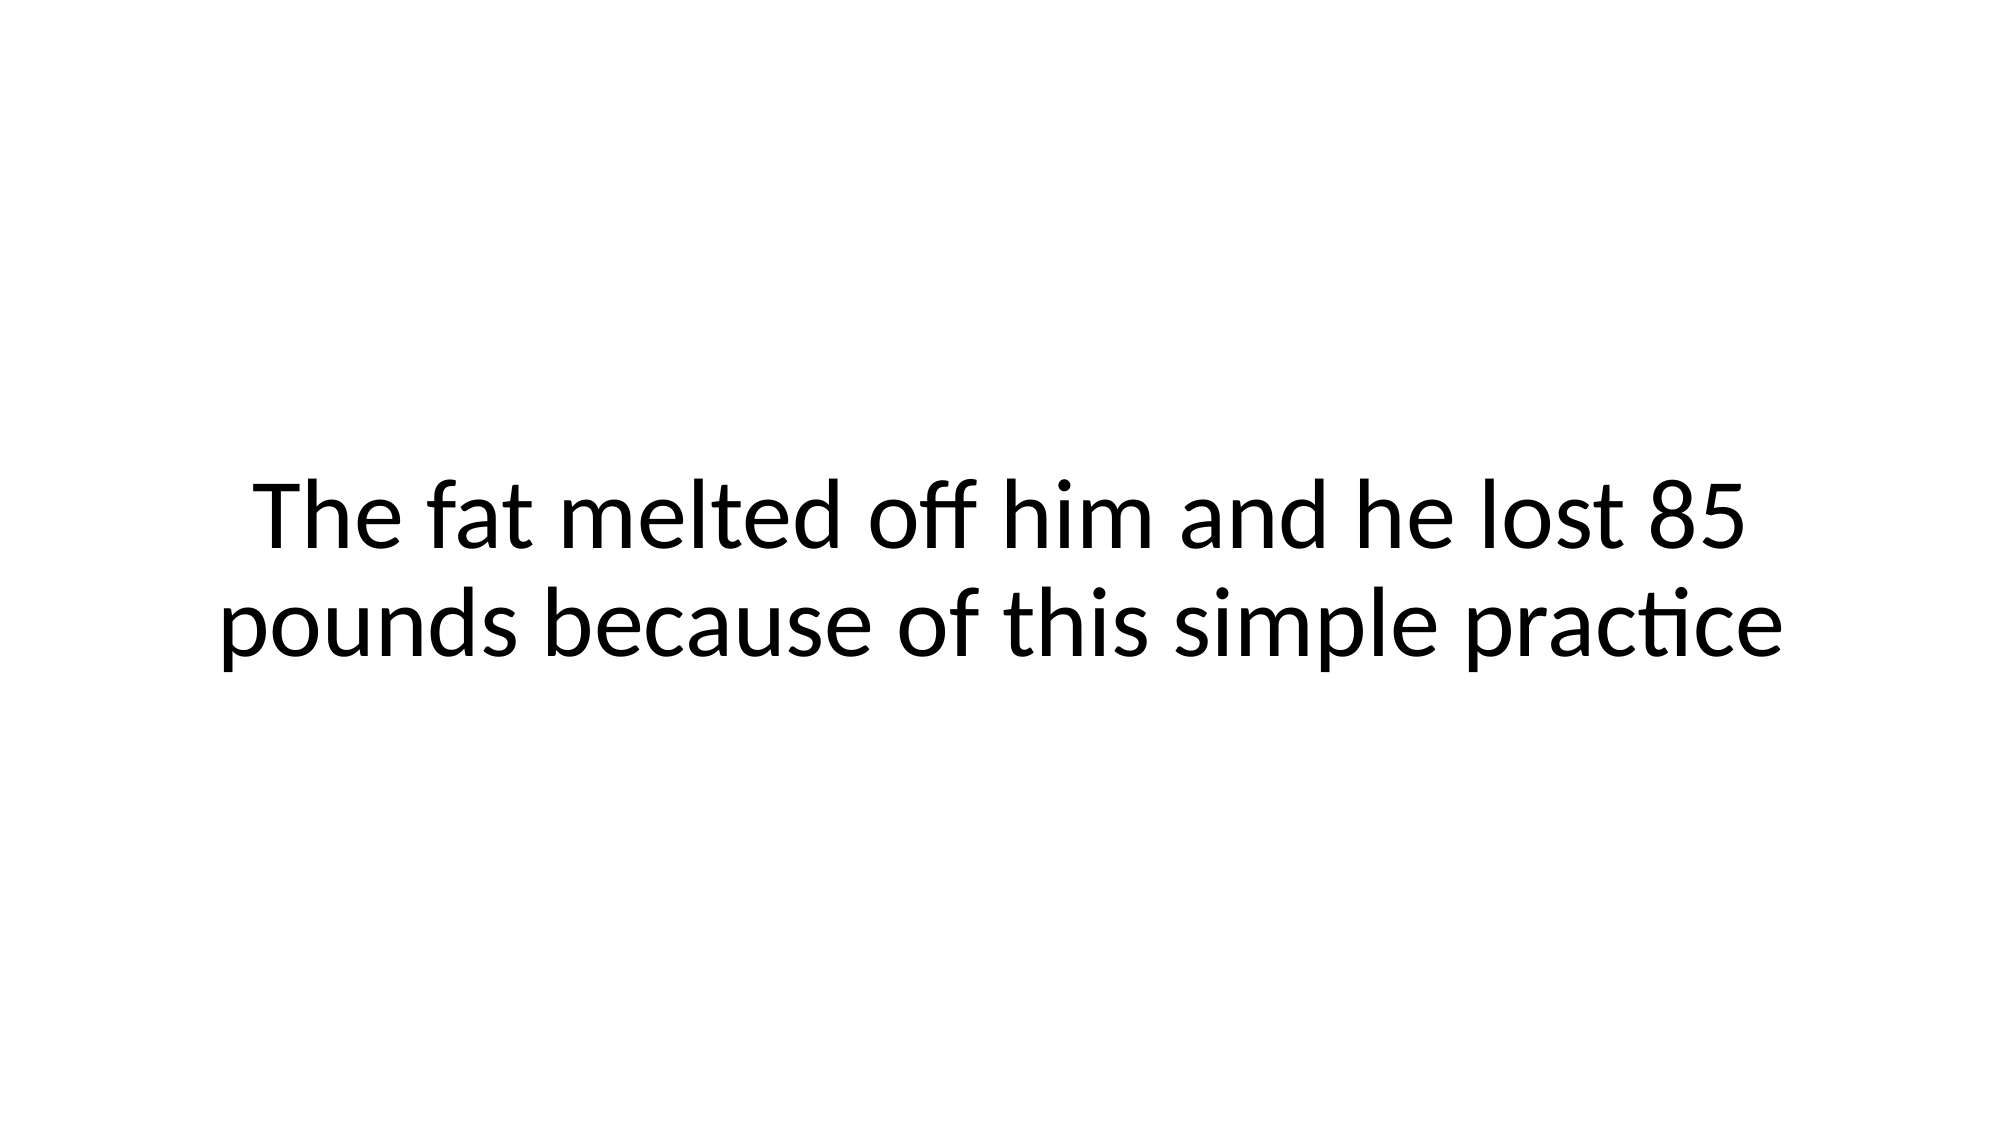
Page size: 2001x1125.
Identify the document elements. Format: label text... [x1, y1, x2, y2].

list The fat melted off him and he lost 85 pounds because of this simple practice [137, 454, 1866, 724]
